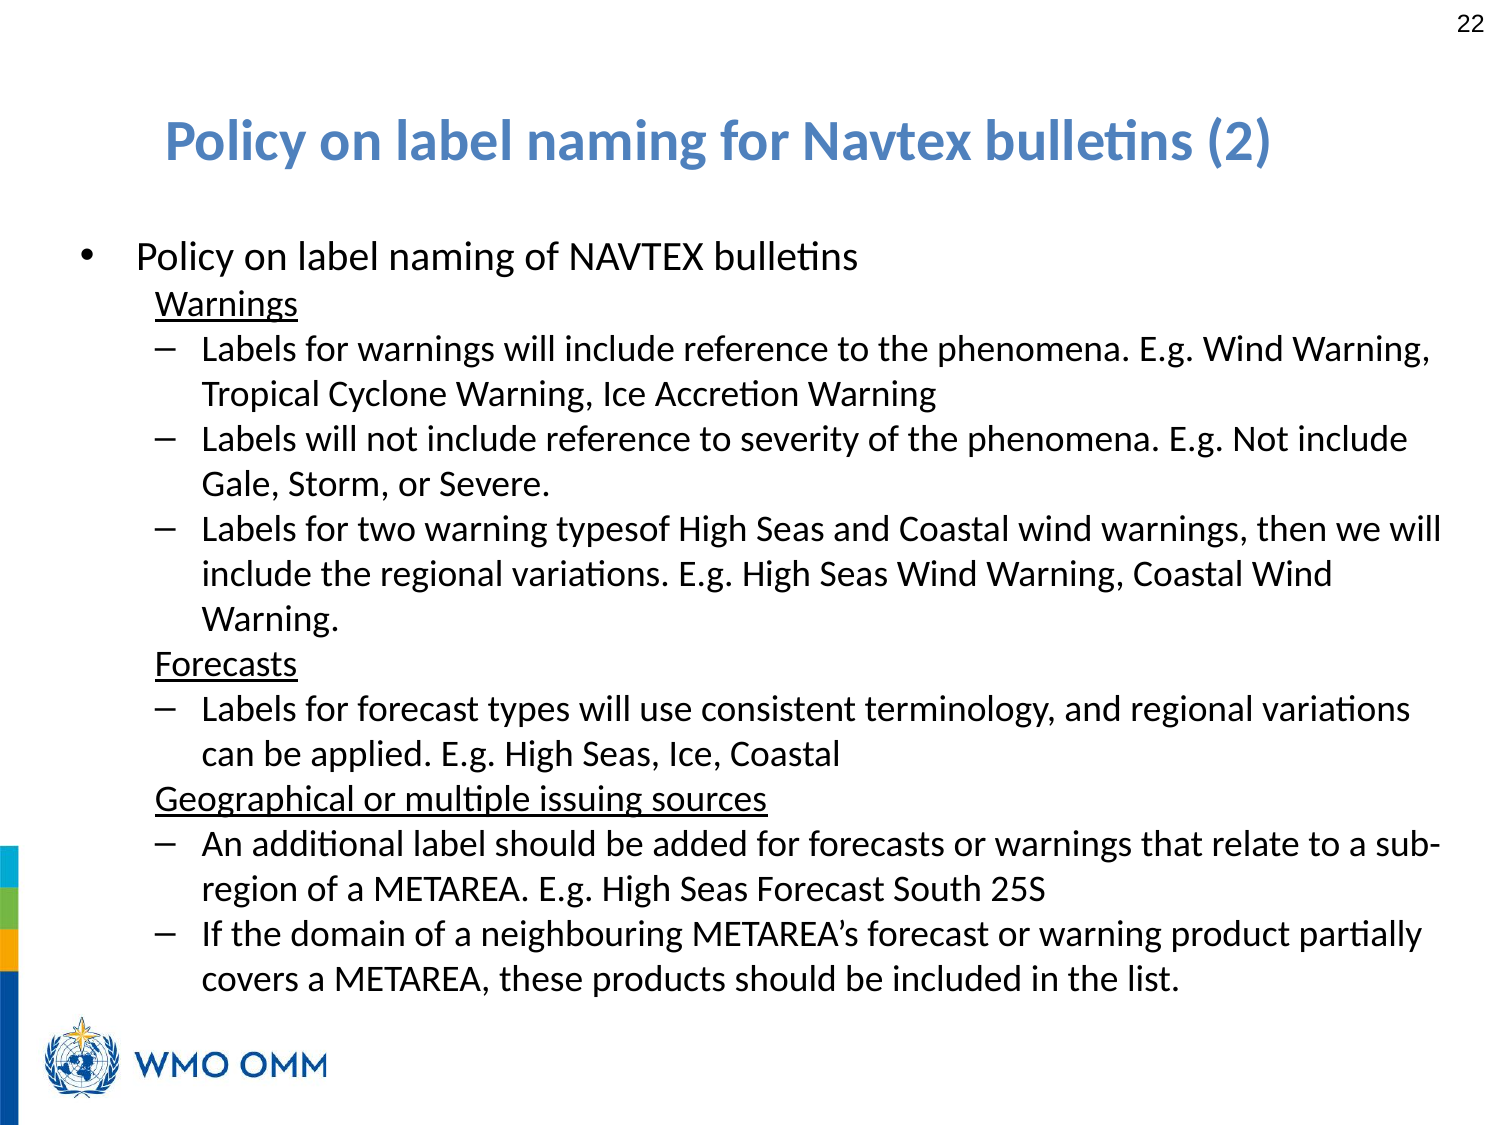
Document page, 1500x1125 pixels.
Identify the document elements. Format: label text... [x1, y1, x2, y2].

title Policy on label naming for Navtex bulletins (2) [150, 43, 1394, 231]
picture [0, 845, 327, 1125]
text_box ‹#› [1435, 0, 1500, 43]
text_box [218, 231, 1345, 268]
list Policy on label naming of NAVTEX bulletins Warnings Labels for warnings will include reference to the phenomena. E.g. Wind Warning, Tropical Cyclone Warning, Ice Accretion Warning Labels will not include reference to severity of the phenomena. E.g. Not include Gale, Storm, or Severe. Labels for two warning typesof High Seas and Coastal wind warnings, then we will include the regional variations. E.g. High Seas Wind Warning, Coastal Wind Warning. Forecasts Labels for forecast types will use consistent terminology, and regional variations can be applied. E.g. High Seas, Ice, Coastal Geographical or multiple issuing sources An additional label should be added for forecasts or warnings that relate to a sub-region of a METAREA. E.g. High Seas Forecast South 25S If the domain of a neighbouring METAREA’s forecast or warning product partially covers a METAREA, these products should be included in the list. [64, 221, 1477, 1047]
